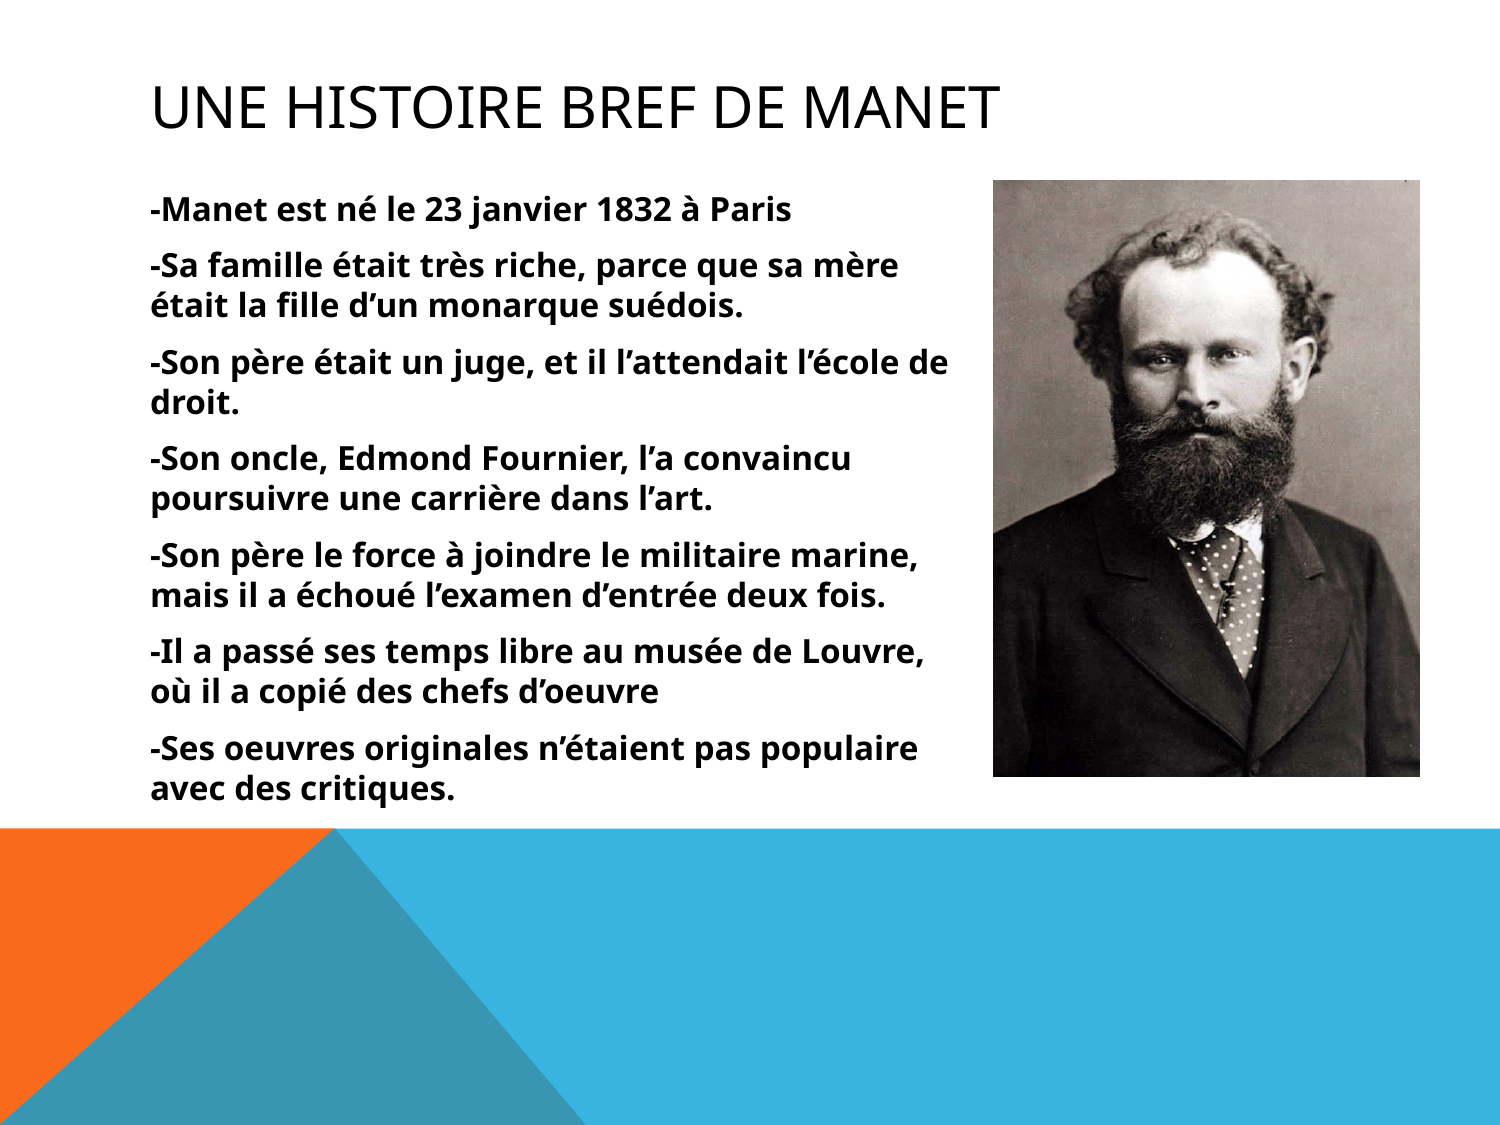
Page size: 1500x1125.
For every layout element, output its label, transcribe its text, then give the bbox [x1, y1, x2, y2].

picture [993, 180, 1420, 777]
list -Manet est né le 23 janvier 1832 à Paris -Sa famille était très riche, parce que sa mère était la fille d’un monarque suédois. -Son père était un juge, et il l’attendait l’école de droit. -Son oncle, Edmond Fournier, l’a convaincu poursuivre une carrière dans l’art. -Son père le force à joindre le militaire marine, mais il a échoué l’examen d’entrée deux fois. -Il a passé ses temps libre au musée de Louvre, où il a copié des chefs d’oeuvre -Ses oeuvres originales n’étaient pas populaire avec des critiques. [135, 180, 976, 777]
title Une Histoire Bref de Manet [135, 60, 1369, 150]
